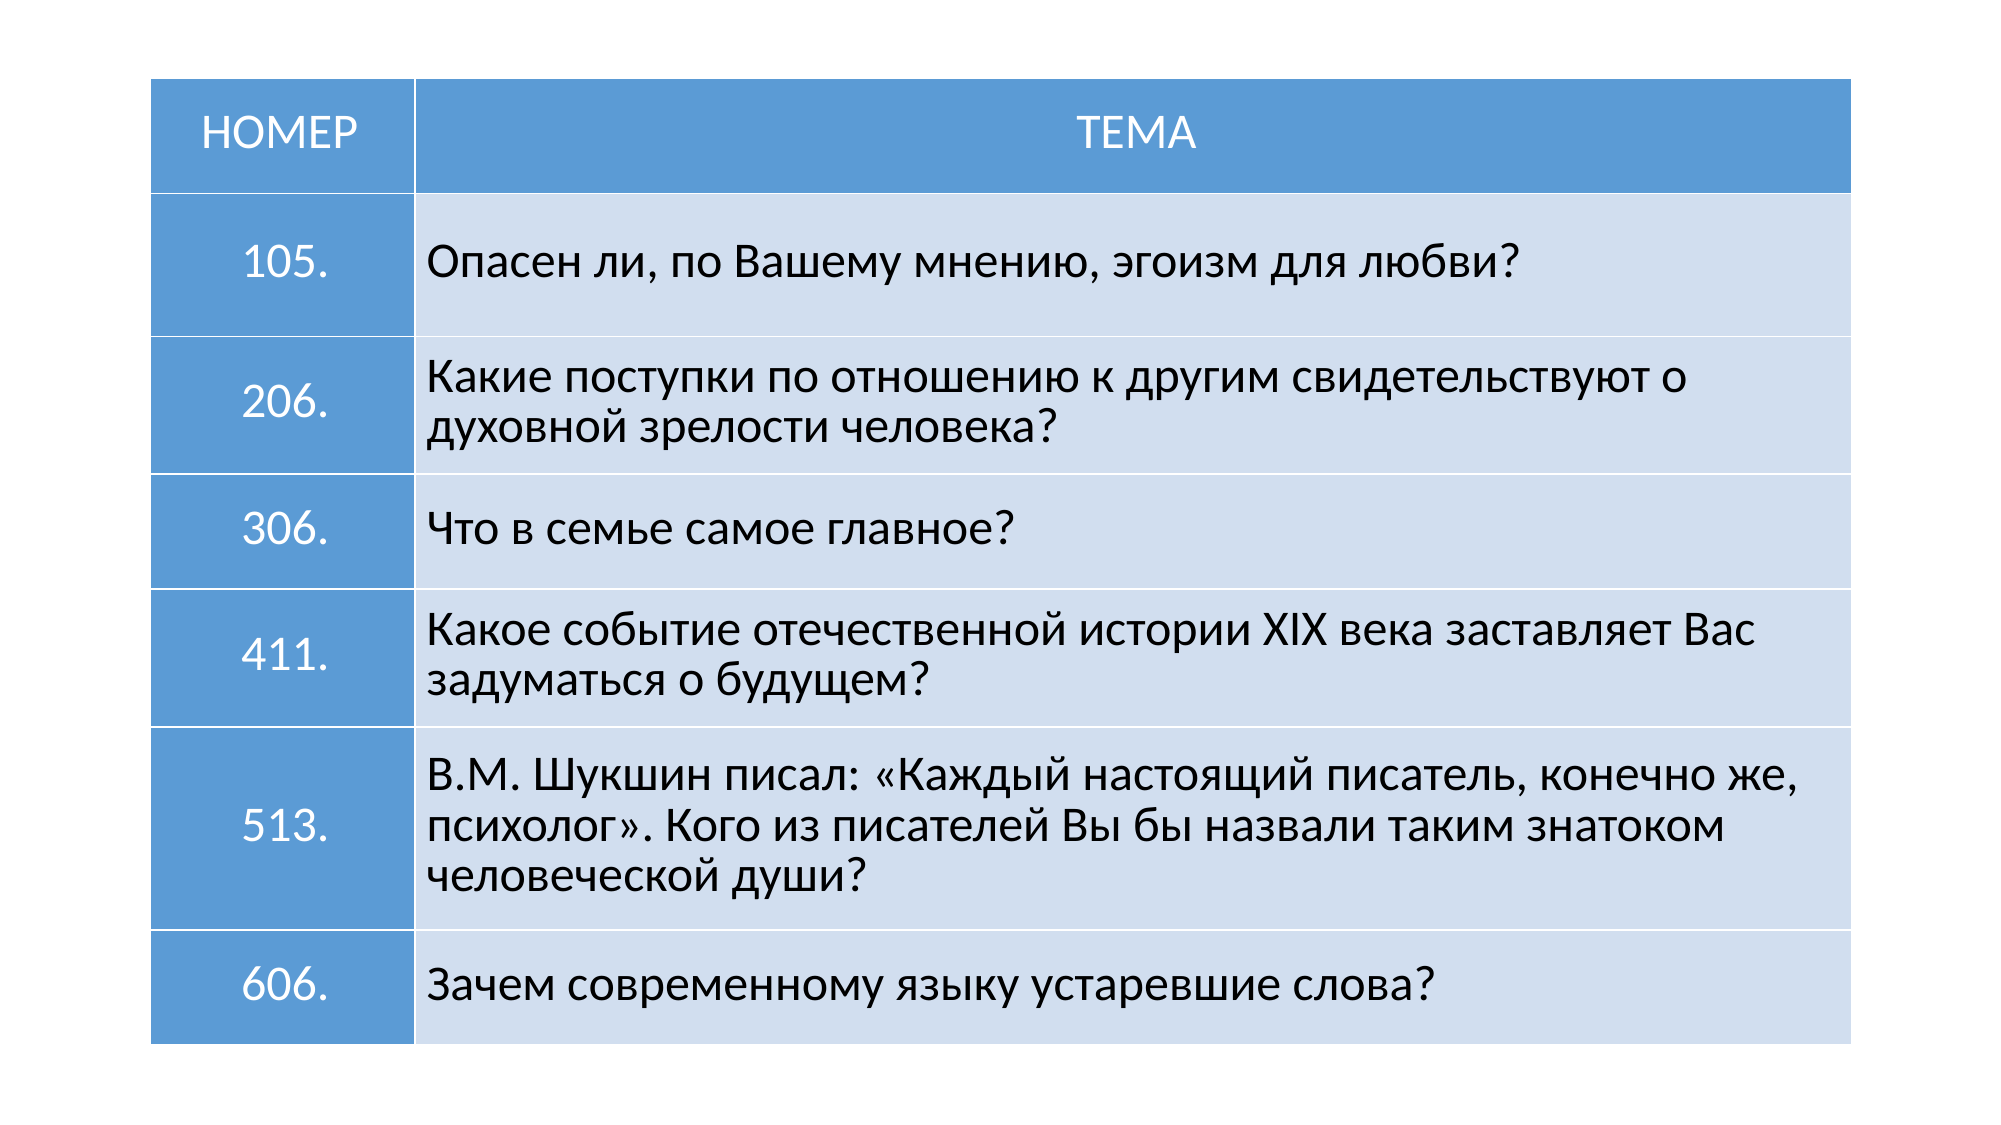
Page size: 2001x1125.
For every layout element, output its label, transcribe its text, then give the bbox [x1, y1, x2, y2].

table_cell 411. [151, 590, 414, 726]
table_cell Какое событие отечественной истории XIX века заставляет Вас задуматься о будущем? [416, 590, 1851, 726]
table_cell Зачем современному языку устаревшие слова? [416, 931, 1851, 1044]
table_cell 306. [151, 475, 414, 588]
table_cell Какие поступки по отношению к другим свидетельствуют о духовной зрелости человека? [416, 337, 1851, 473]
table_header НОМЕР [151, 79, 414, 193]
table_cell 606. [151, 931, 414, 1044]
table_header ТЕМА [416, 79, 1851, 193]
table_cell 206. [151, 337, 414, 473]
table_cell 513. [151, 728, 414, 929]
table_cell Опасен ли, по Вашему мнению, эгоизм для любви? [416, 194, 1851, 336]
table_cell Что в семье самое главное? [416, 475, 1851, 588]
table_cell 105. [151, 194, 414, 336]
table_cell В.М. Шукшин писал: «Каждый настоящий писатель, конечно же, психолог». Кого из писателей Вы бы назвали таким знатоком человеческой души? [416, 728, 1851, 929]
